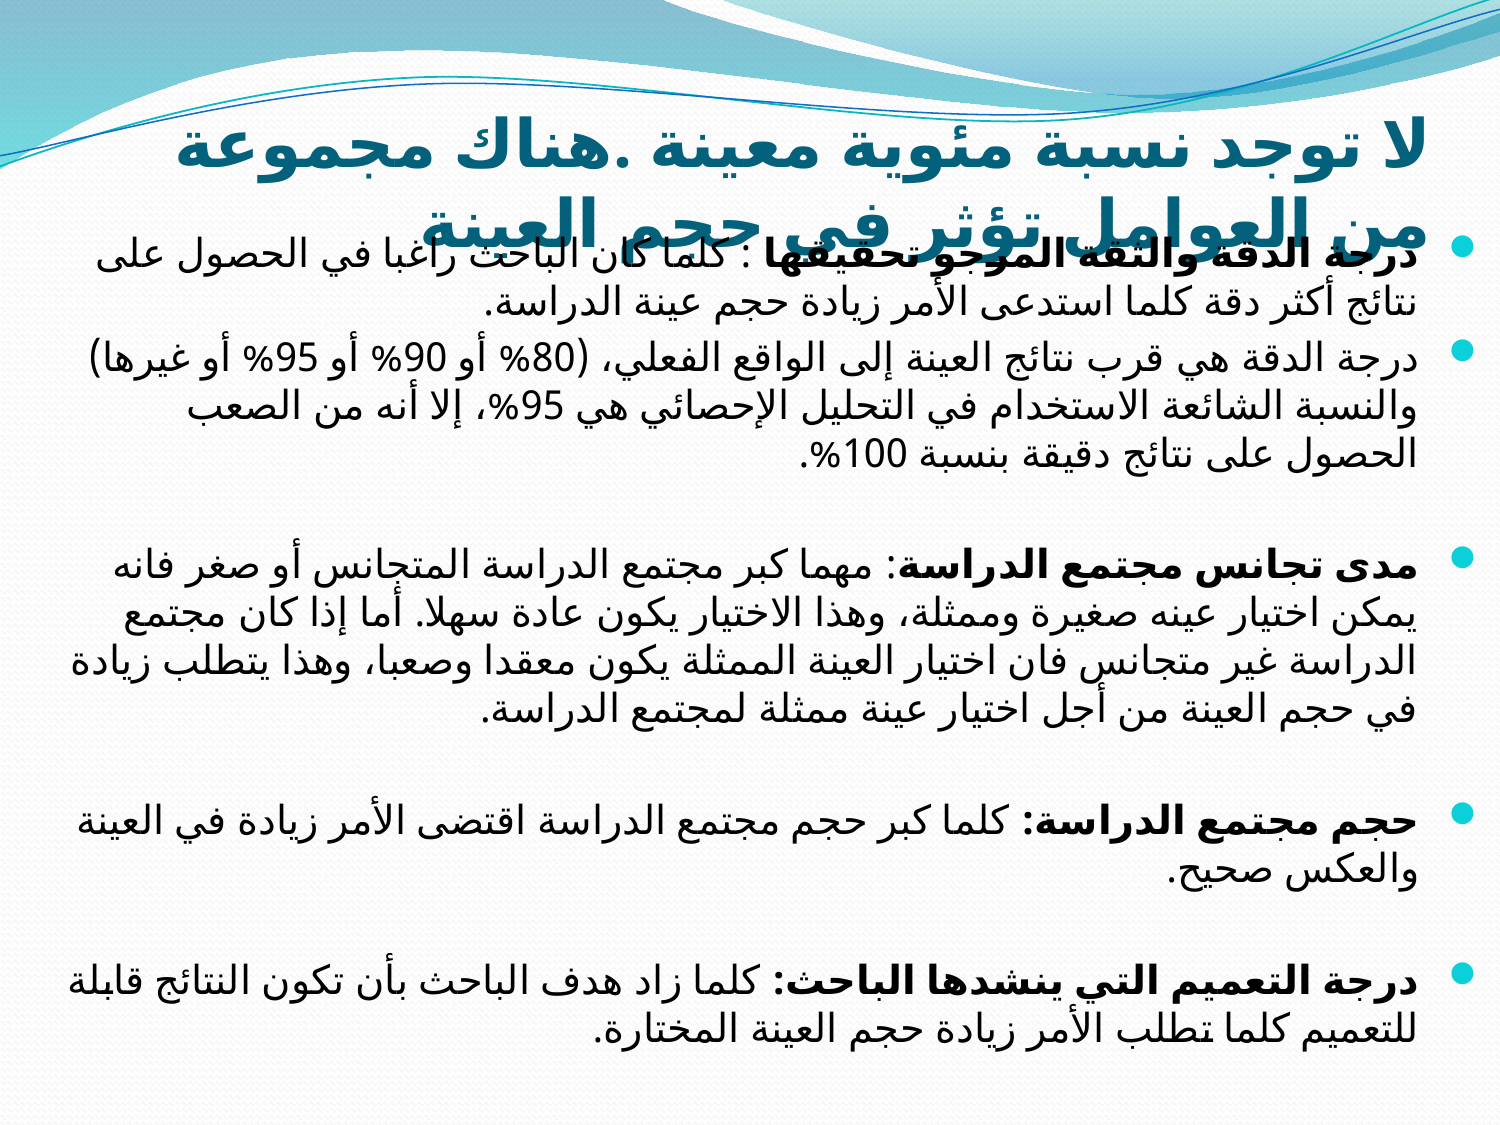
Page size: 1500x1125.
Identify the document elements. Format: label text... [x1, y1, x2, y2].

list درجة الدقة والثقة المرجو تحقيقها : كلما كان الباحث راغبا في الحصول على نتائج أكثر دقة كلما استدعى الأمر زيادة حجم عينة الدراسة. درجة الدقة هي قرب نتائج العينة إلى الواقع الفعلي، (80% أو 90% أو 95% أو غيرها) والنسبة الشائعة الاستخدام في التحليل الإحصائي هي 95%، إلا أنه من الصعب الحصول على نتائج دقيقة بنسبة 100%. مدى تجانس مجتمع الدراسة: مهما كبر مجتمع الدراسة المتجانس أو صغر فانه يمكن اختيار عينه صغيرة وممثلة، وهذا الاختيار يكون عادة سهلا. أما إذا كان مجتمع الدراسة غير متجانس فان اختيار العينة الممثلة يكون معقدا وصعبا، وهذا يتطلب زيادة في حجم العينة من أجل اختيار عينة ممثلة لمجتمع الدراسة. حجم مجتمع الدراسة: كلما كبر حجم مجتمع الدراسة اقتضى الأمر زيادة في العينة والعكس صحيح. درجة التعميم التي ينشدها الباحث: كلما زاد هدف الباحث بأن تكون النتائج قابلة للتعميم كلما تطلب الأمر زيادة حجم العينة المختارة. [41, 219, 1471, 1083]
title لا توجد نسبة مئوية معينة .هناك مجموعة من العوامل تؤثر في حجم العينة [82, 93, 1432, 219]
